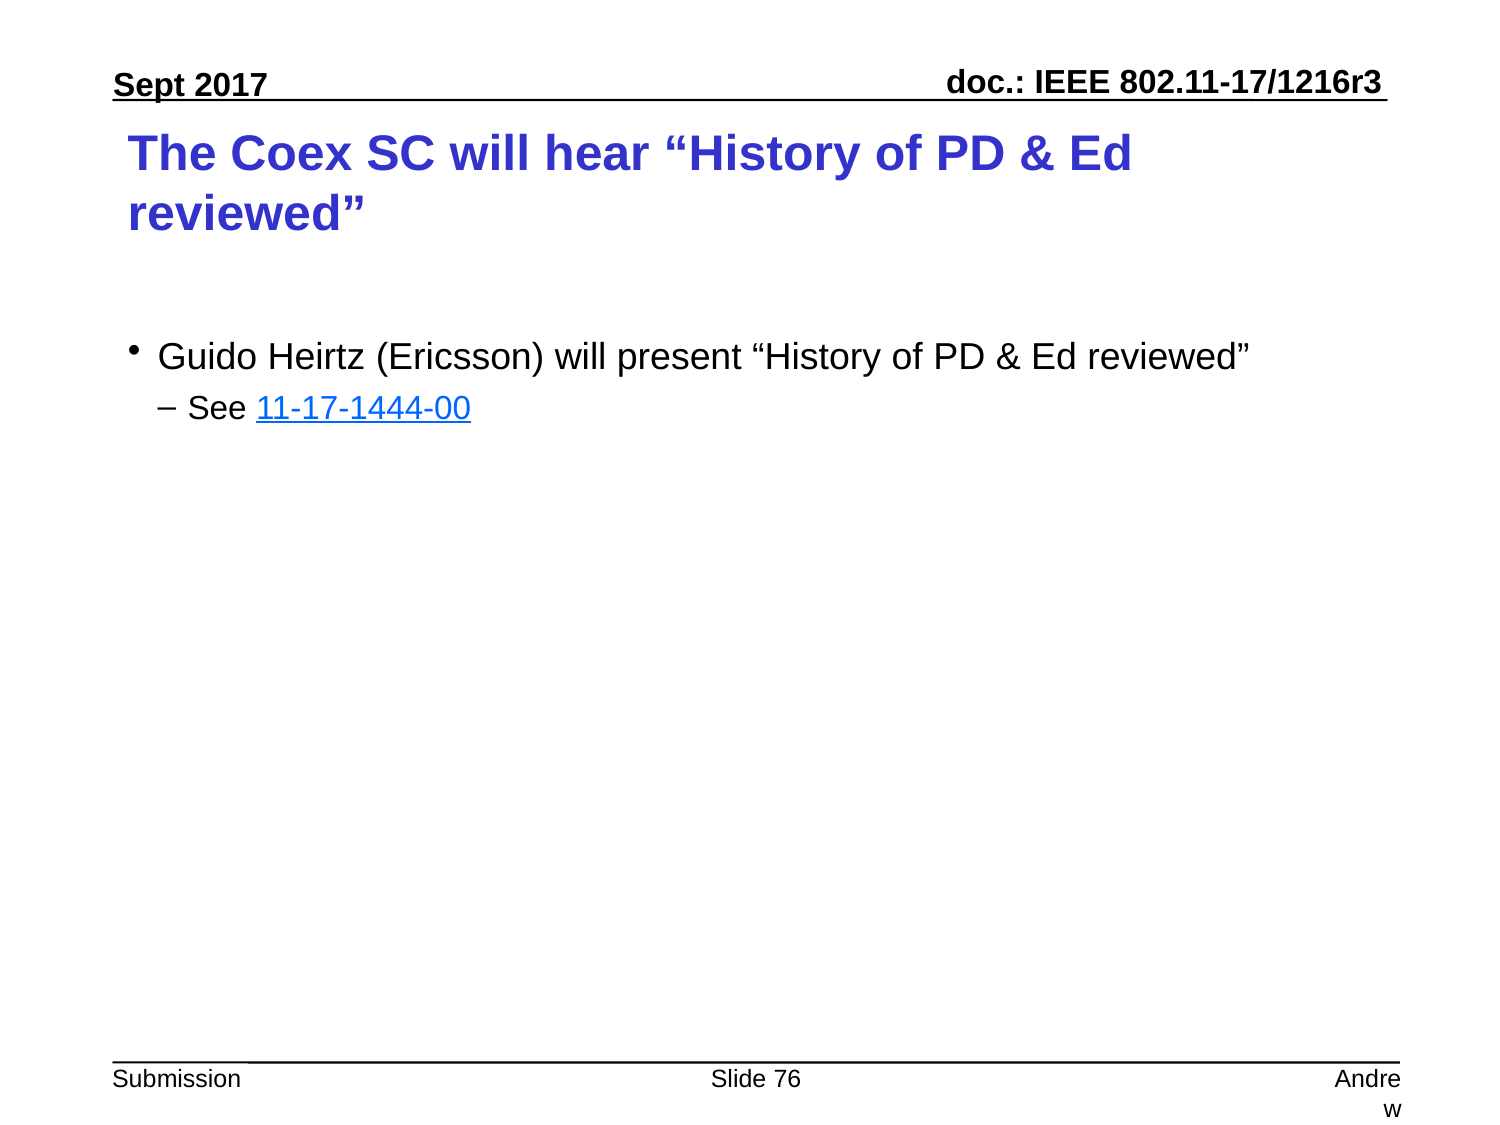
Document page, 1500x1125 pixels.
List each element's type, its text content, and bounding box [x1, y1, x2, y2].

title The Coex SC will hear “History of PD & Ed reviewed” [112, 112, 1388, 288]
list Guido Heirtz (Ericsson) will present “History of PD & Ed reviewed” See 11-17-1444-00 [112, 324, 1388, 1000]
slide_number Slide 76 [709, 1061, 803, 1093]
footer Andrew Myles, Cisco [1320, 1061, 1402, 1093]
